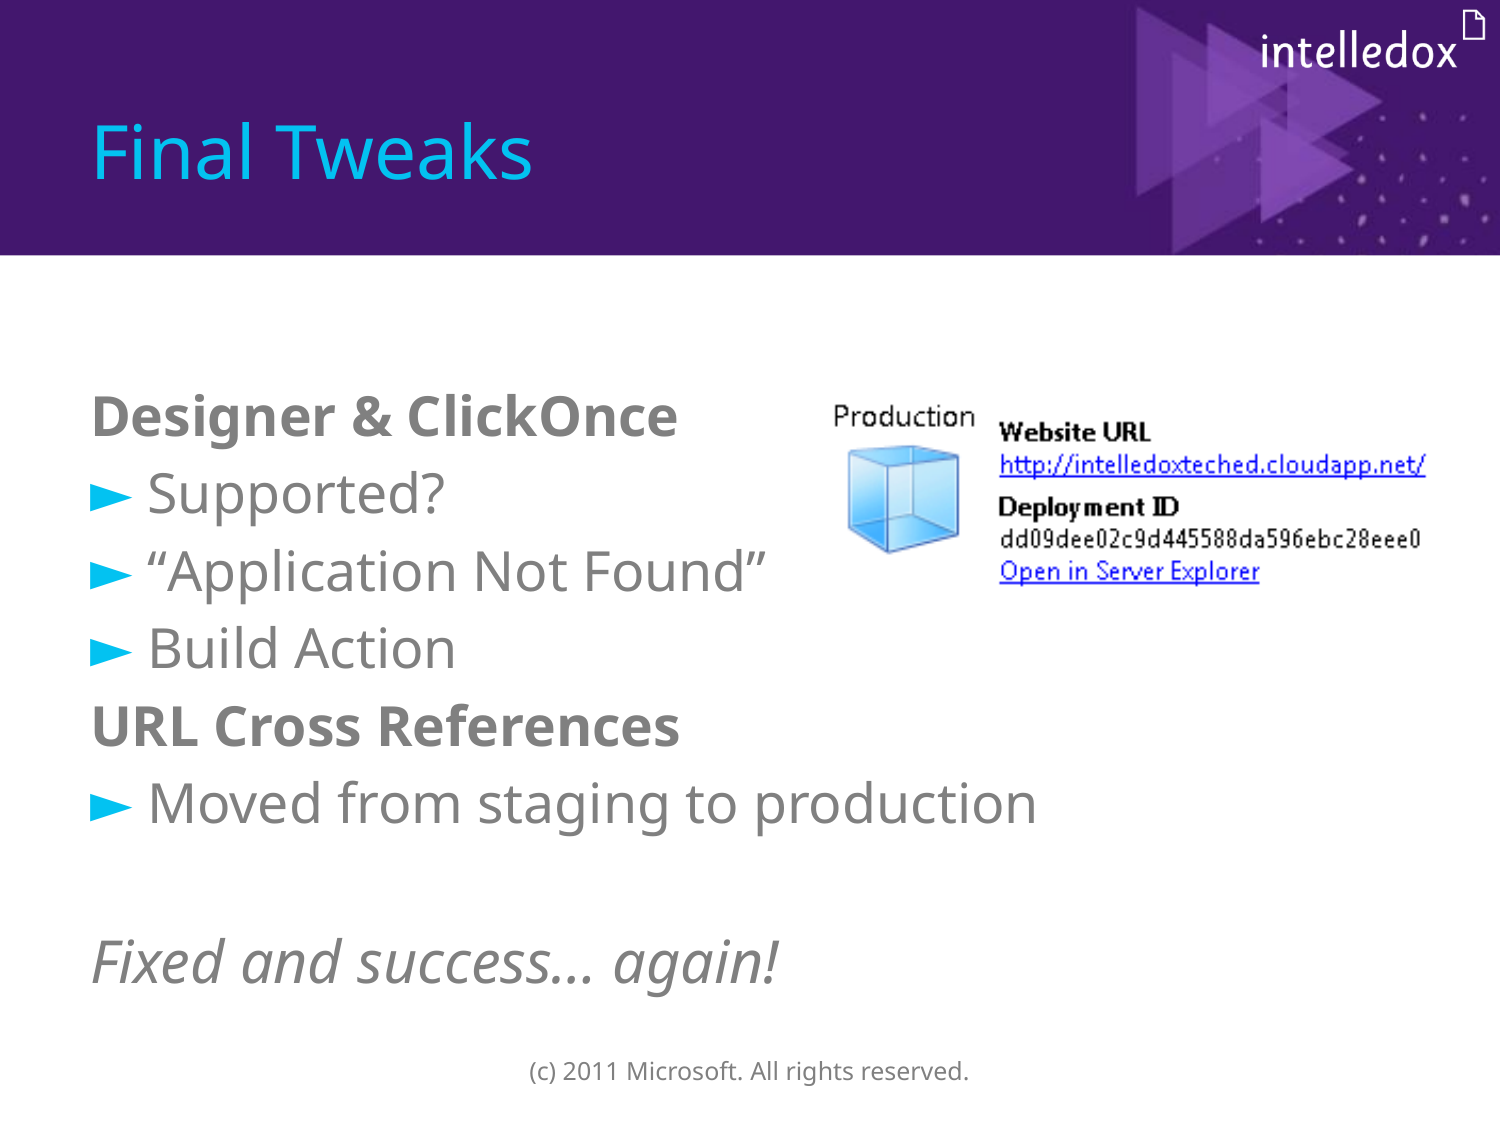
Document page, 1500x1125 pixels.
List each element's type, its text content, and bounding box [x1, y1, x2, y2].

picture [0, 0, 1500, 255]
picture [820, 396, 1454, 591]
list Designer & ClickOnce Supported? “Application Not Found” Build Action URL Cross References Moved from staging to production Fixed and success… again! [75, 373, 1425, 1005]
footer (c) 2011 Microsoft. All rights reserved. [512, 1042, 988, 1103]
title Final Tweaks [75, 56, 1425, 244]
